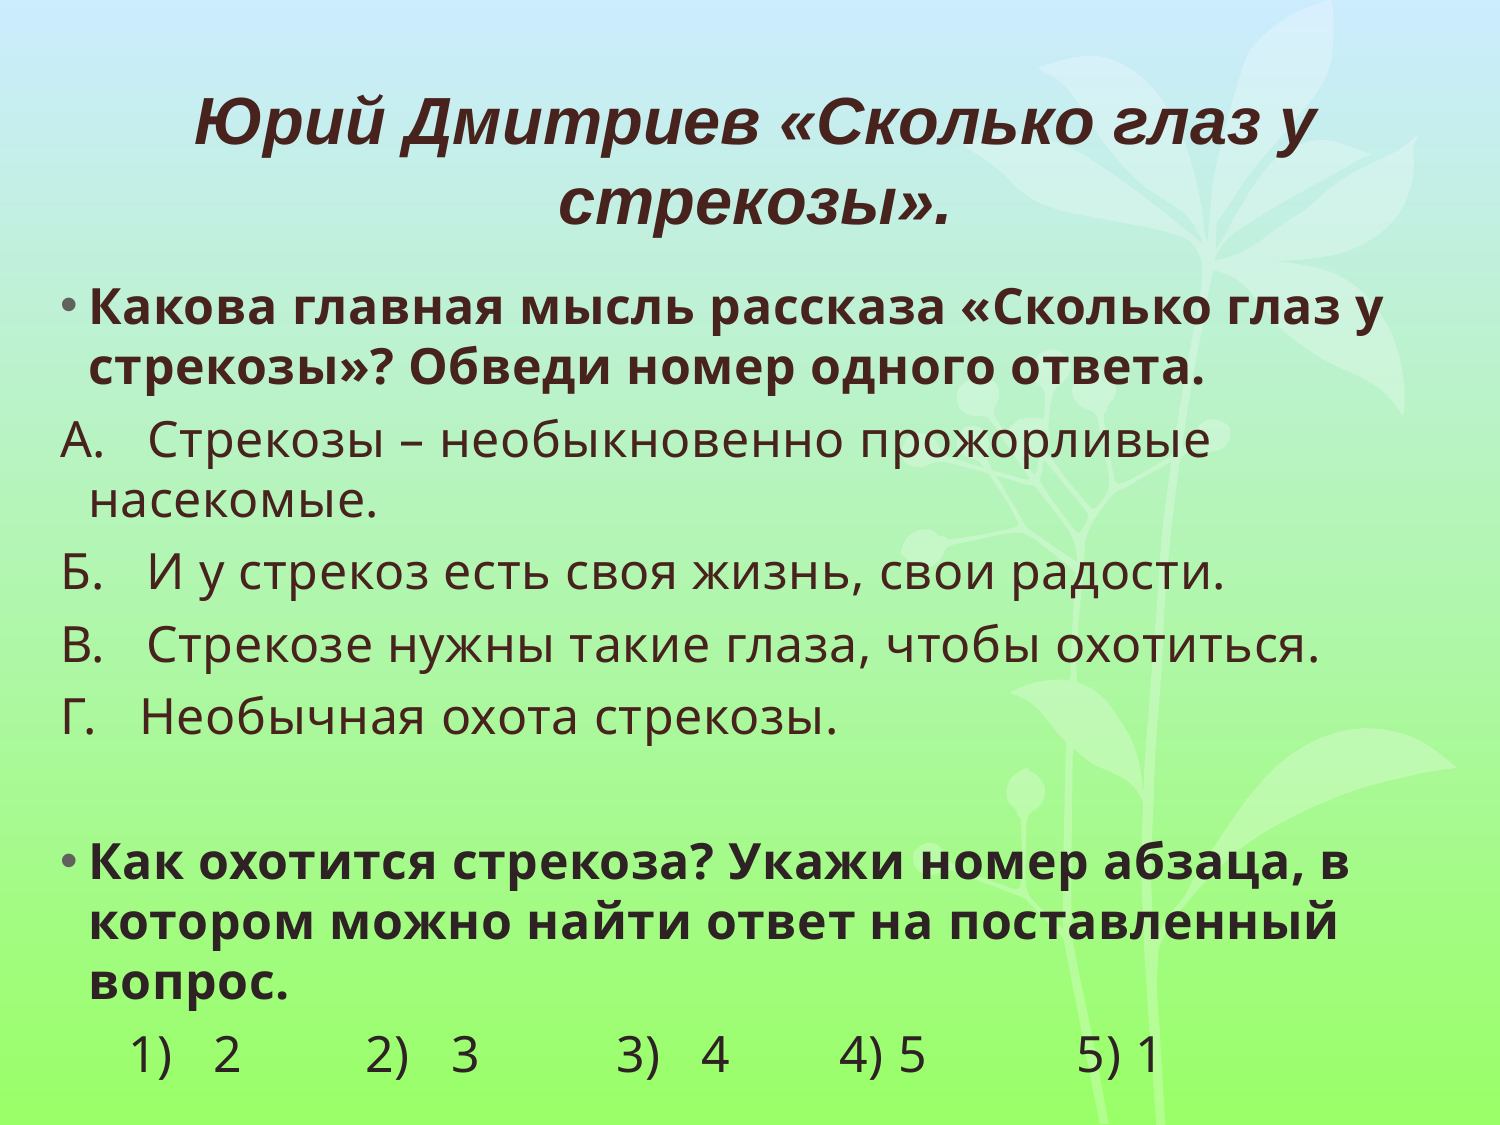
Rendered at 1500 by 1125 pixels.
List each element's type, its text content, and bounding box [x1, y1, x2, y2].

text_box Юрий Дмитриев «Сколько глаз у стрекозы». [53, 70, 1459, 245]
list Какова главная мысль рассказа «Сколько глаз у стрекозы»? Обведи номер одного ответа. А. Стрекозы – необыкновенно прожорливые насекомые. Б. И у стрекоз есть своя жизнь, свои радости. В. Стрекозе нужны такие глаза, чтобы охотиться. Г. Необычная охота стрекозы. Как охотится стрекоза? Укажи номер абзаца, в котором можно найти ответ на поставленный вопрос. 1) 2 2) 3 3) 4 4) 5 5) 1 [45, 267, 1455, 1083]
